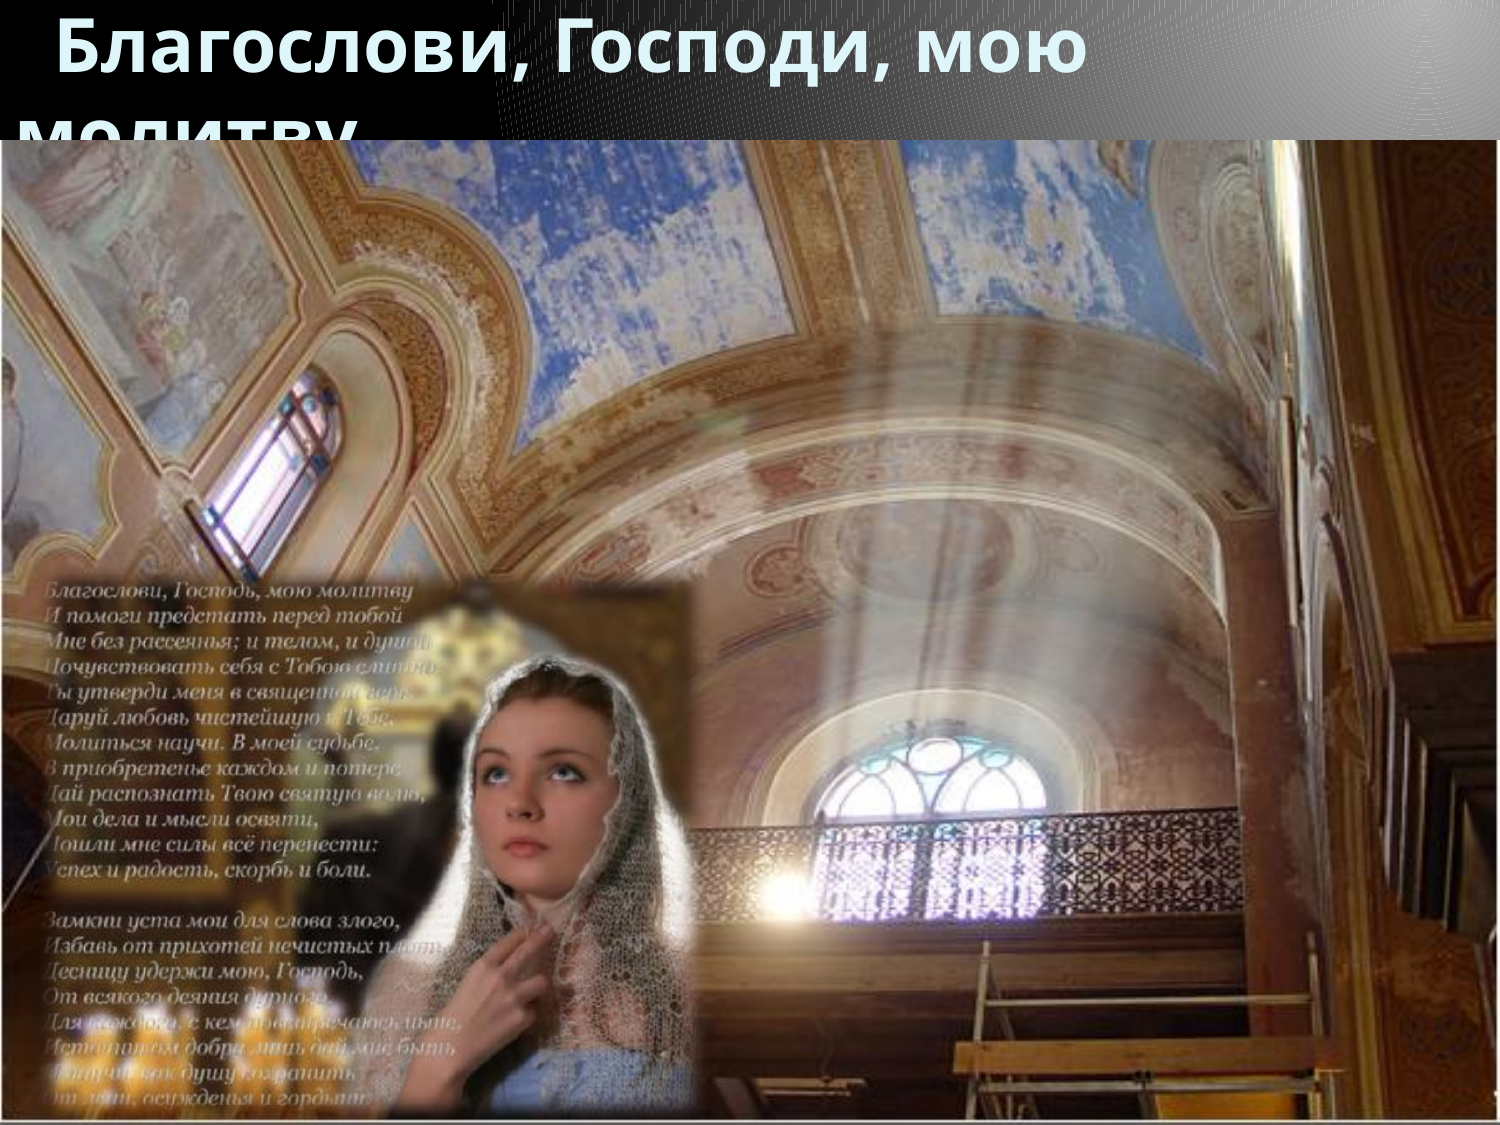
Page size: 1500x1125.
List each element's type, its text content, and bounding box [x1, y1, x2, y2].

title Благослови, Господи, мою молитву… [0, 46, 1500, 129]
picture [0, 140, 1500, 1125]
